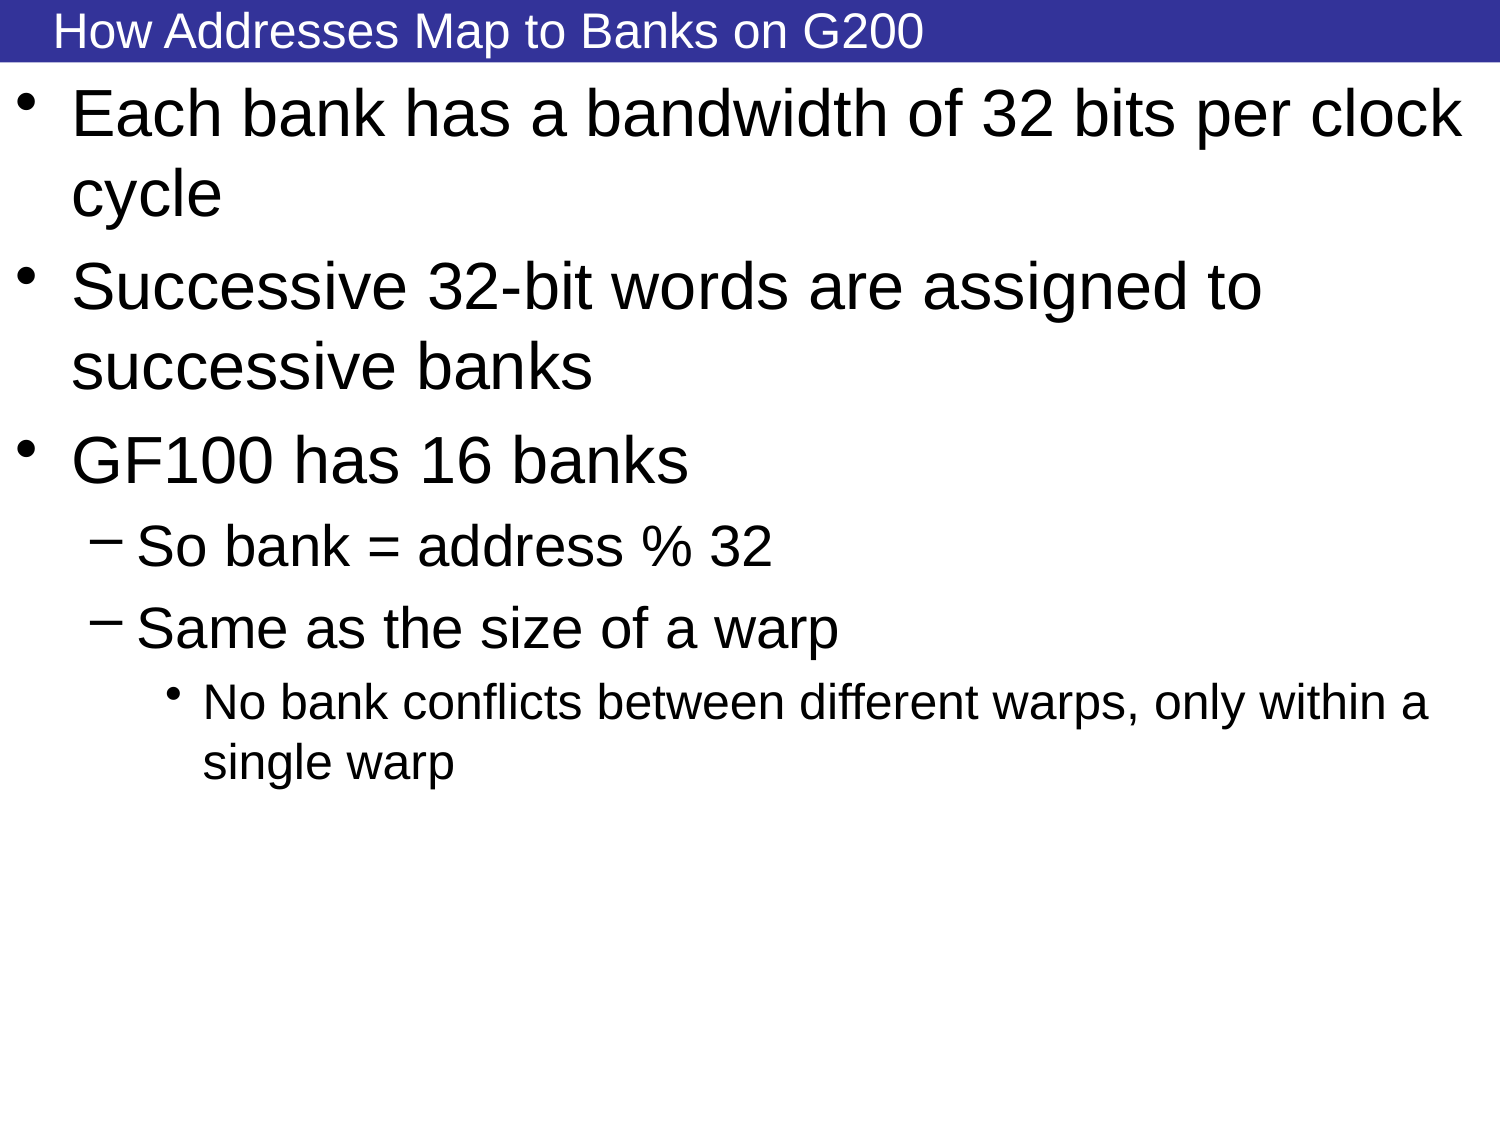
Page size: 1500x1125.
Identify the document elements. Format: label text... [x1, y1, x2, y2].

title How Addresses Map to Banks on G200 [37, 7, 1426, 51]
list Each bank has a bandwidth of 32 bits per clock cycle Successive 32-bit words are assigned to successive banks GF100 has 16 banks So bank = address % 32 Same as the size of a warp No bank conflicts between different warps, only within a single warp [0, 62, 1500, 1125]
